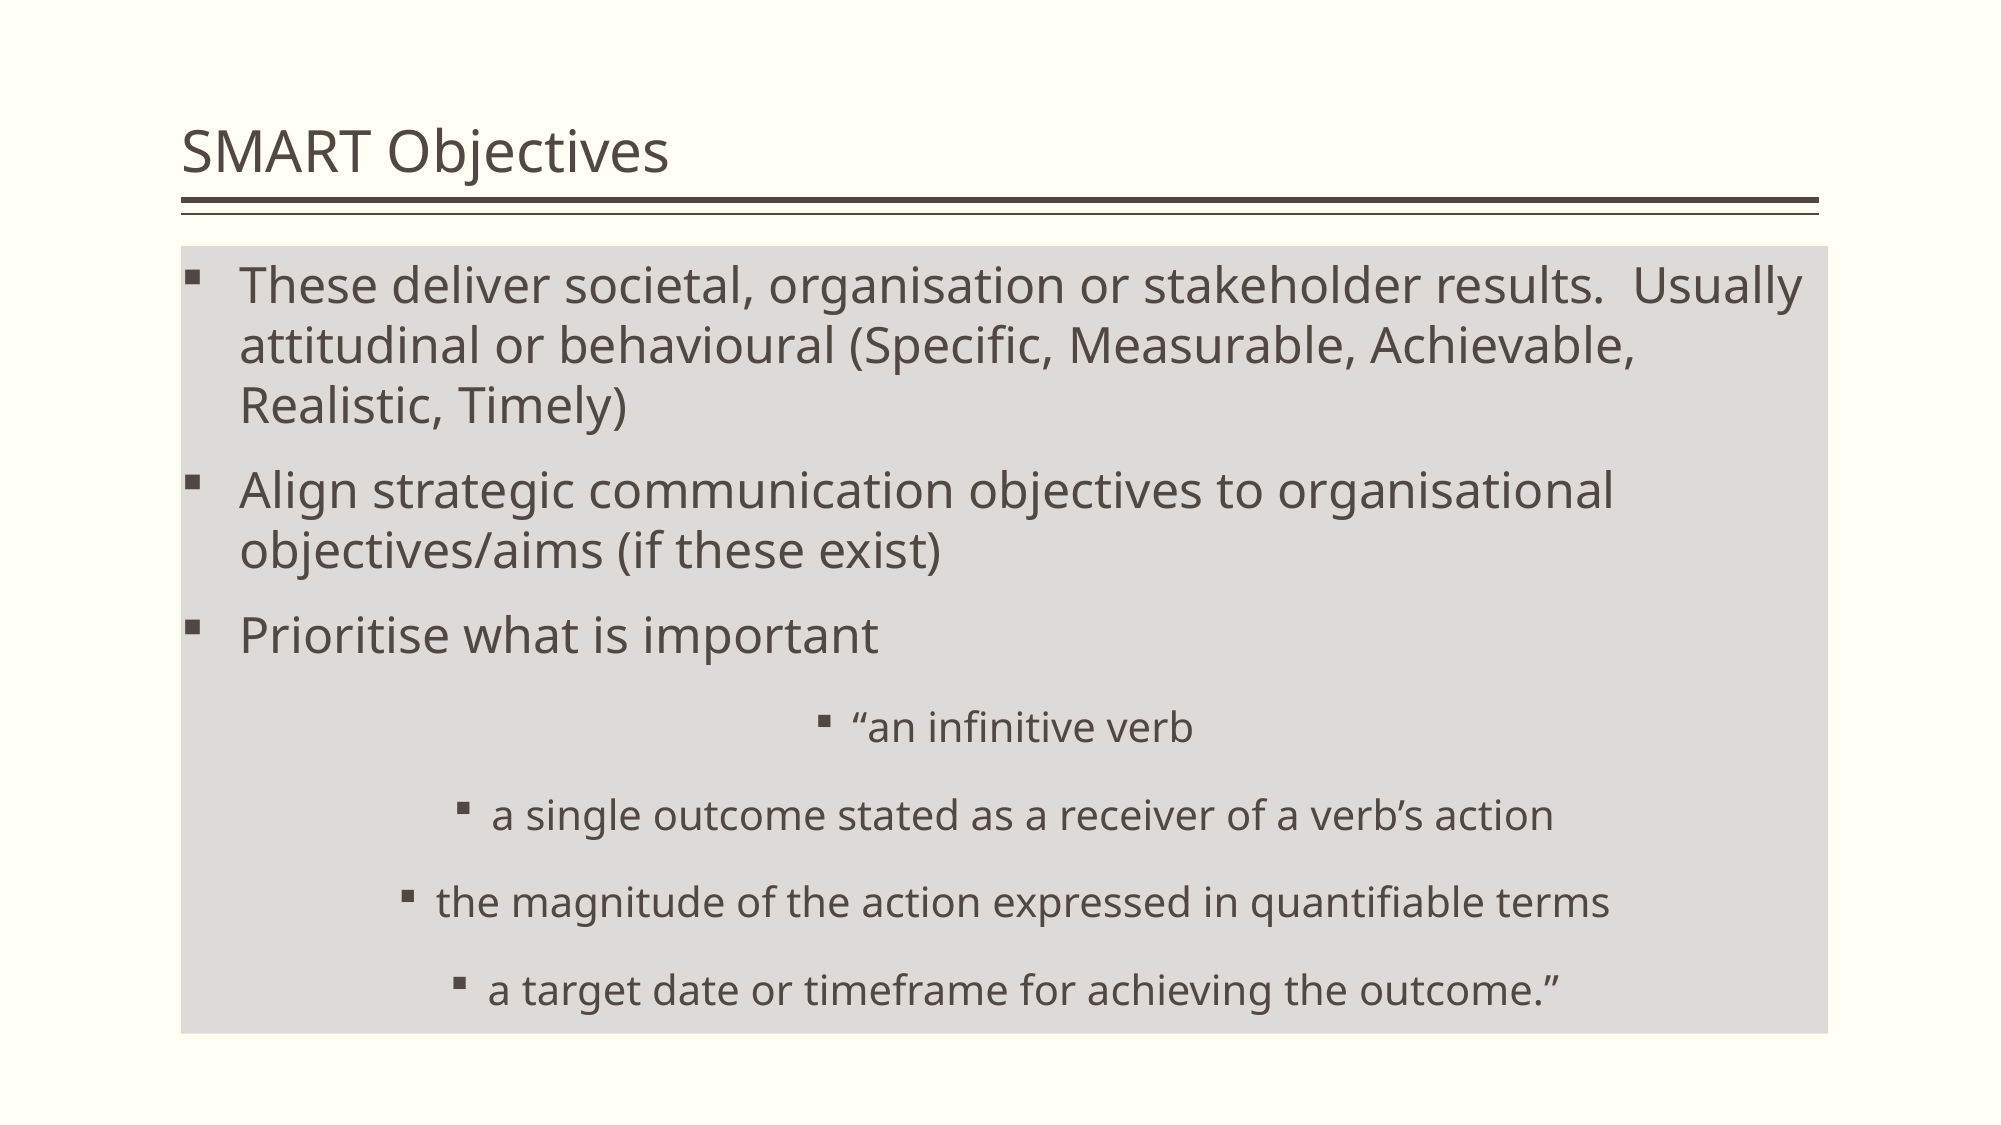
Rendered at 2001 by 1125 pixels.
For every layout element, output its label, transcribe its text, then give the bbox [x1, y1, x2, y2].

list These deliver societal, organisation or stakeholder results. Usually attitudinal or behavioural (Specific, Measurable, Achievable, Realistic, Timely) Align strategic communication objectives to organisational objectives/aims (if these exist) Prioritise what is important “an infinitive verb a single outcome stated as a receiver of a verb’s action the magnitude of the action expressed in quantifiable terms a target date or timeframe for achieving the outcome.” [181, 246, 1829, 1034]
title SMART Objectives [181, 12, 1819, 193]
